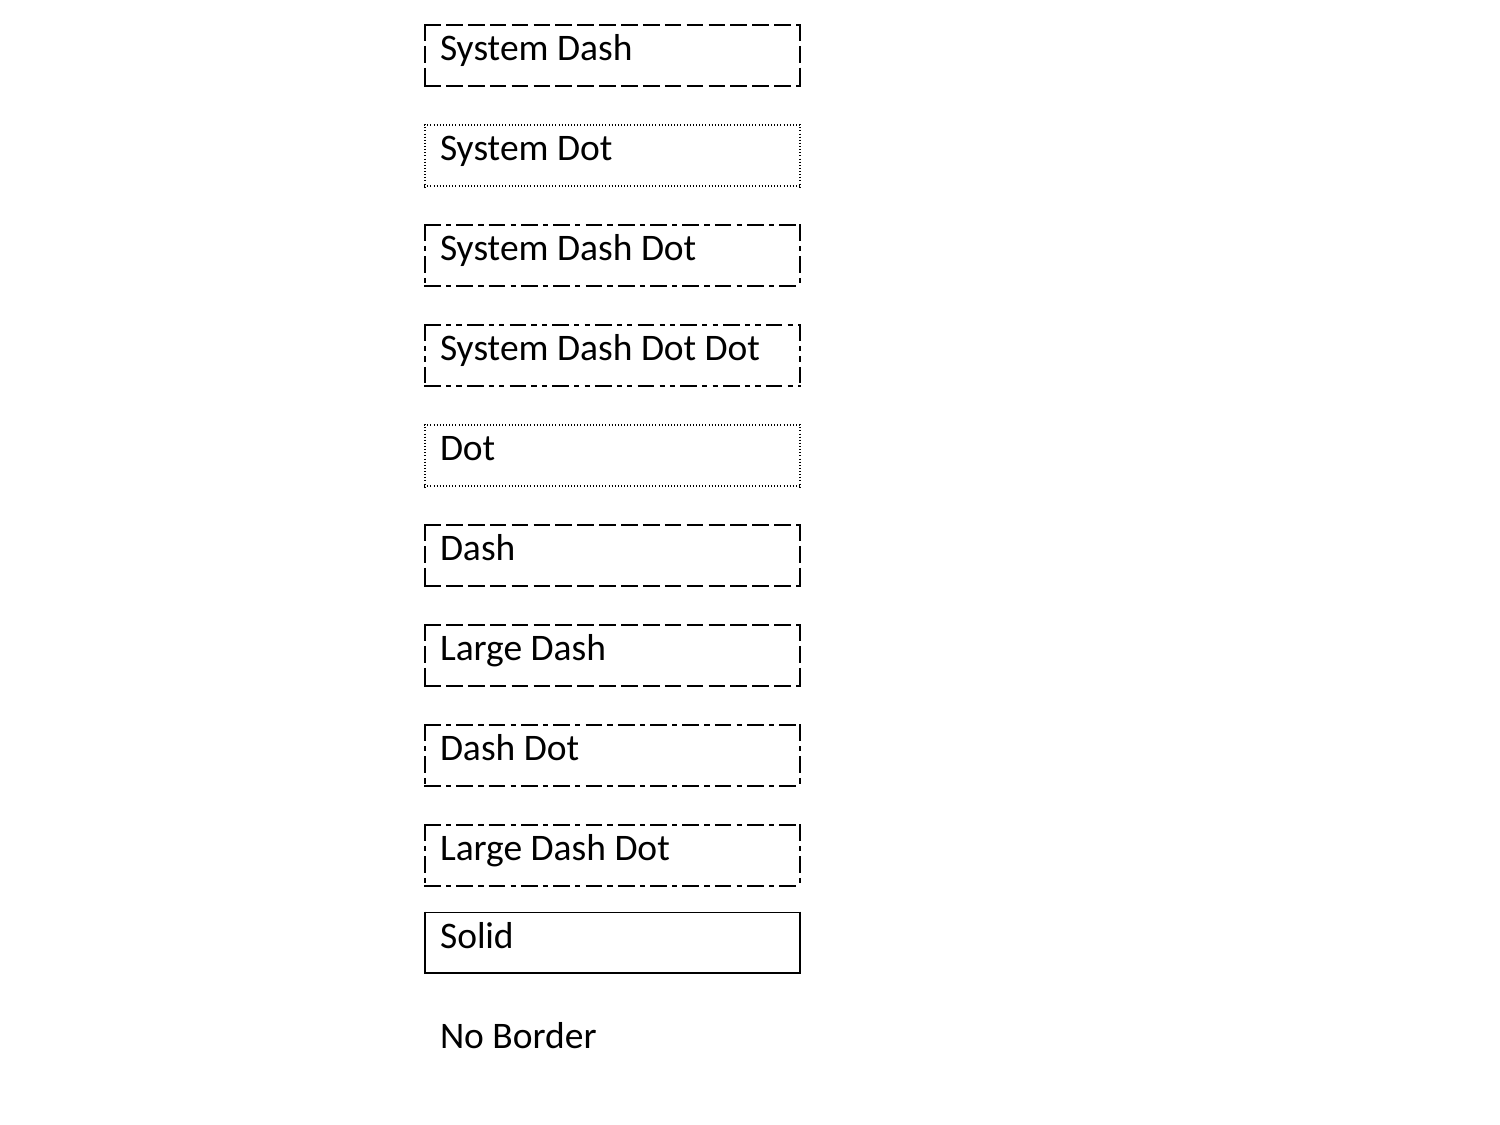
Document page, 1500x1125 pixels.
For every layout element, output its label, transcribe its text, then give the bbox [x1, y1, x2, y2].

table_header Dash Dot [425, 725, 800, 786]
table_header Dash [425, 525, 800, 586]
table_header System Dash [425, 25, 800, 86]
table_header System Dash Dot [425, 225, 800, 286]
table_header No Border [425, 1013, 800, 1073]
table_header Solid [426, 913, 799, 972]
table_header Large Dash Dot [425, 825, 800, 886]
table_header System Dot [425, 125, 800, 186]
table_header Dot [425, 425, 800, 486]
table_header Large Dash [425, 625, 800, 686]
table_header System Dash Dot Dot [425, 325, 800, 386]
